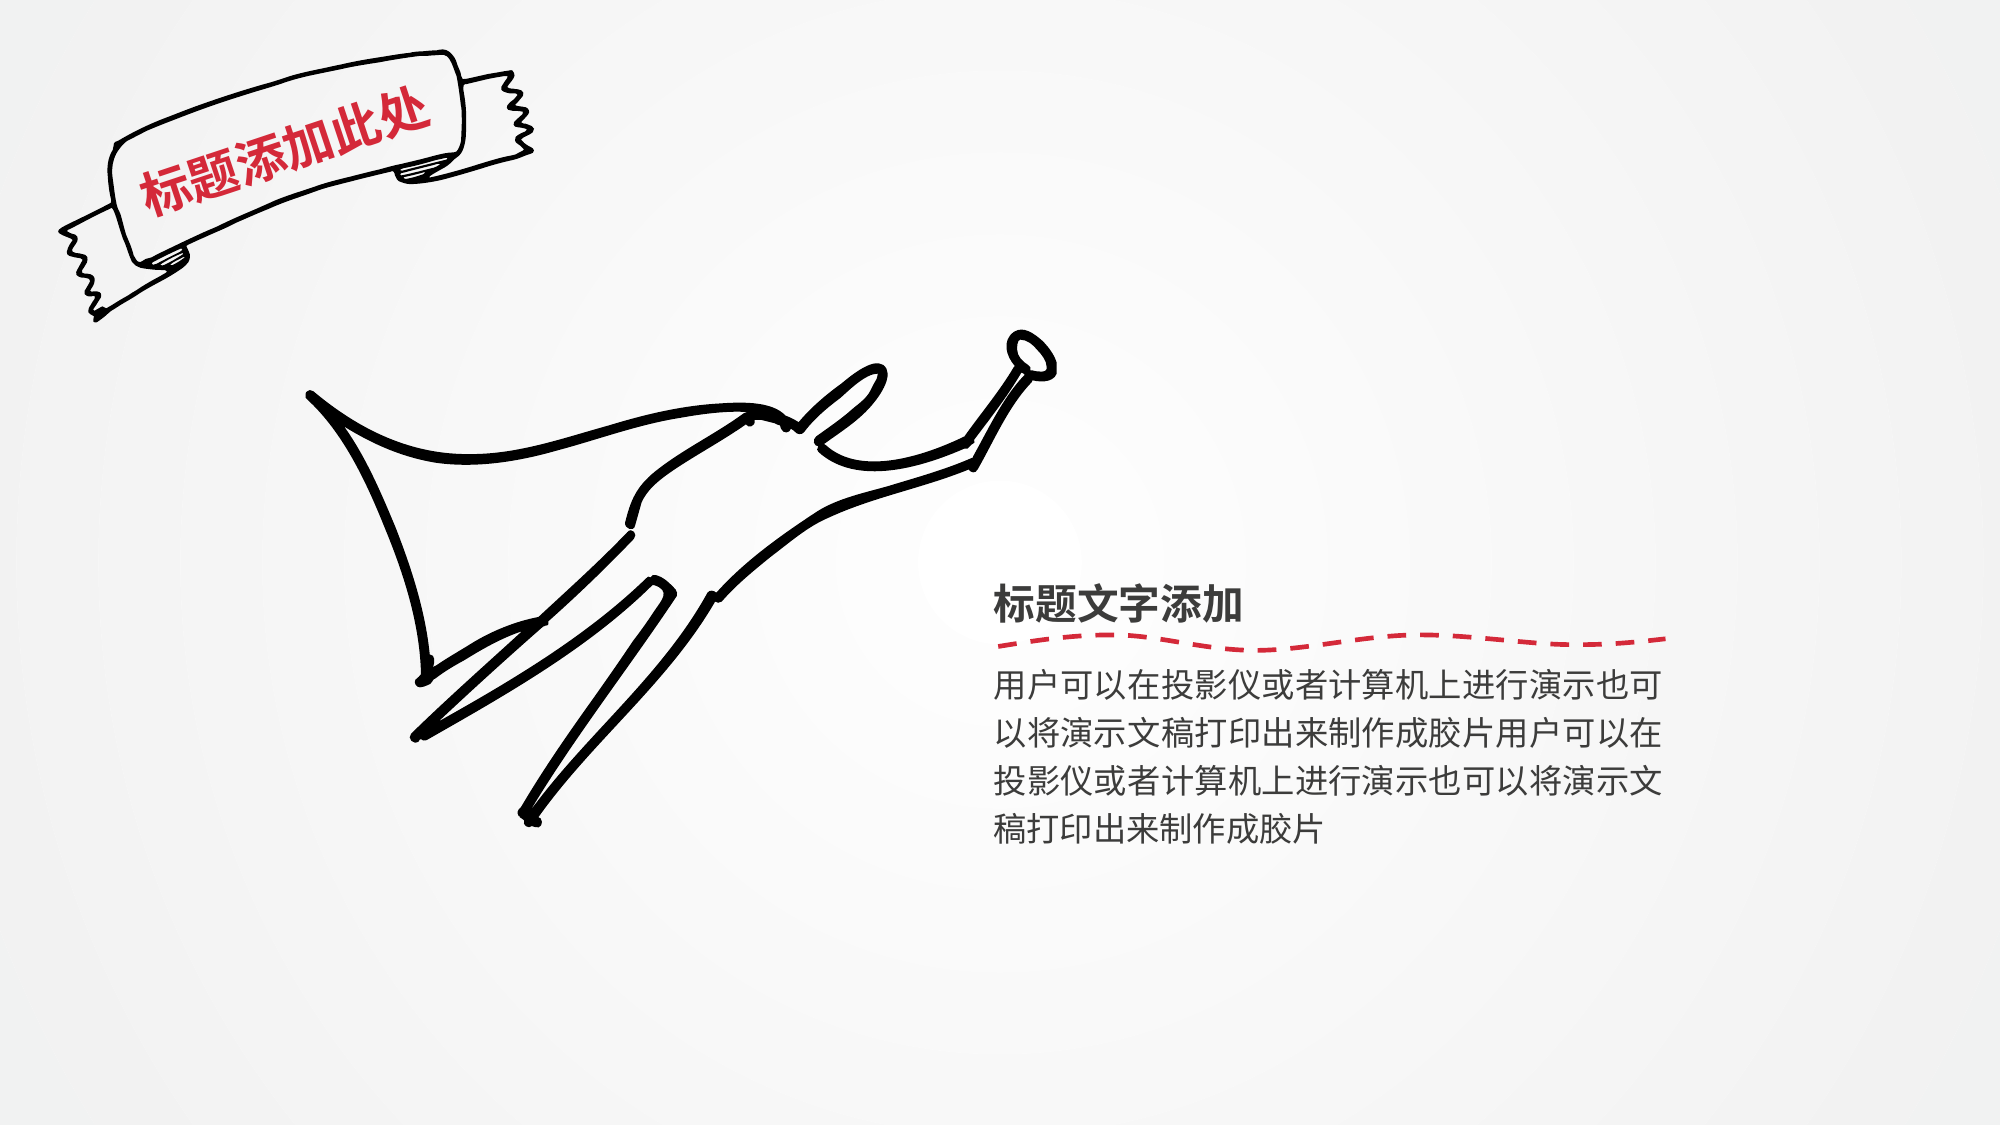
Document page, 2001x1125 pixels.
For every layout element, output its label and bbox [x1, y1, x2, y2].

picture [305, 329, 1057, 829]
text_box [57, 48, 535, 323]
text_box [978, 560, 1680, 859]
